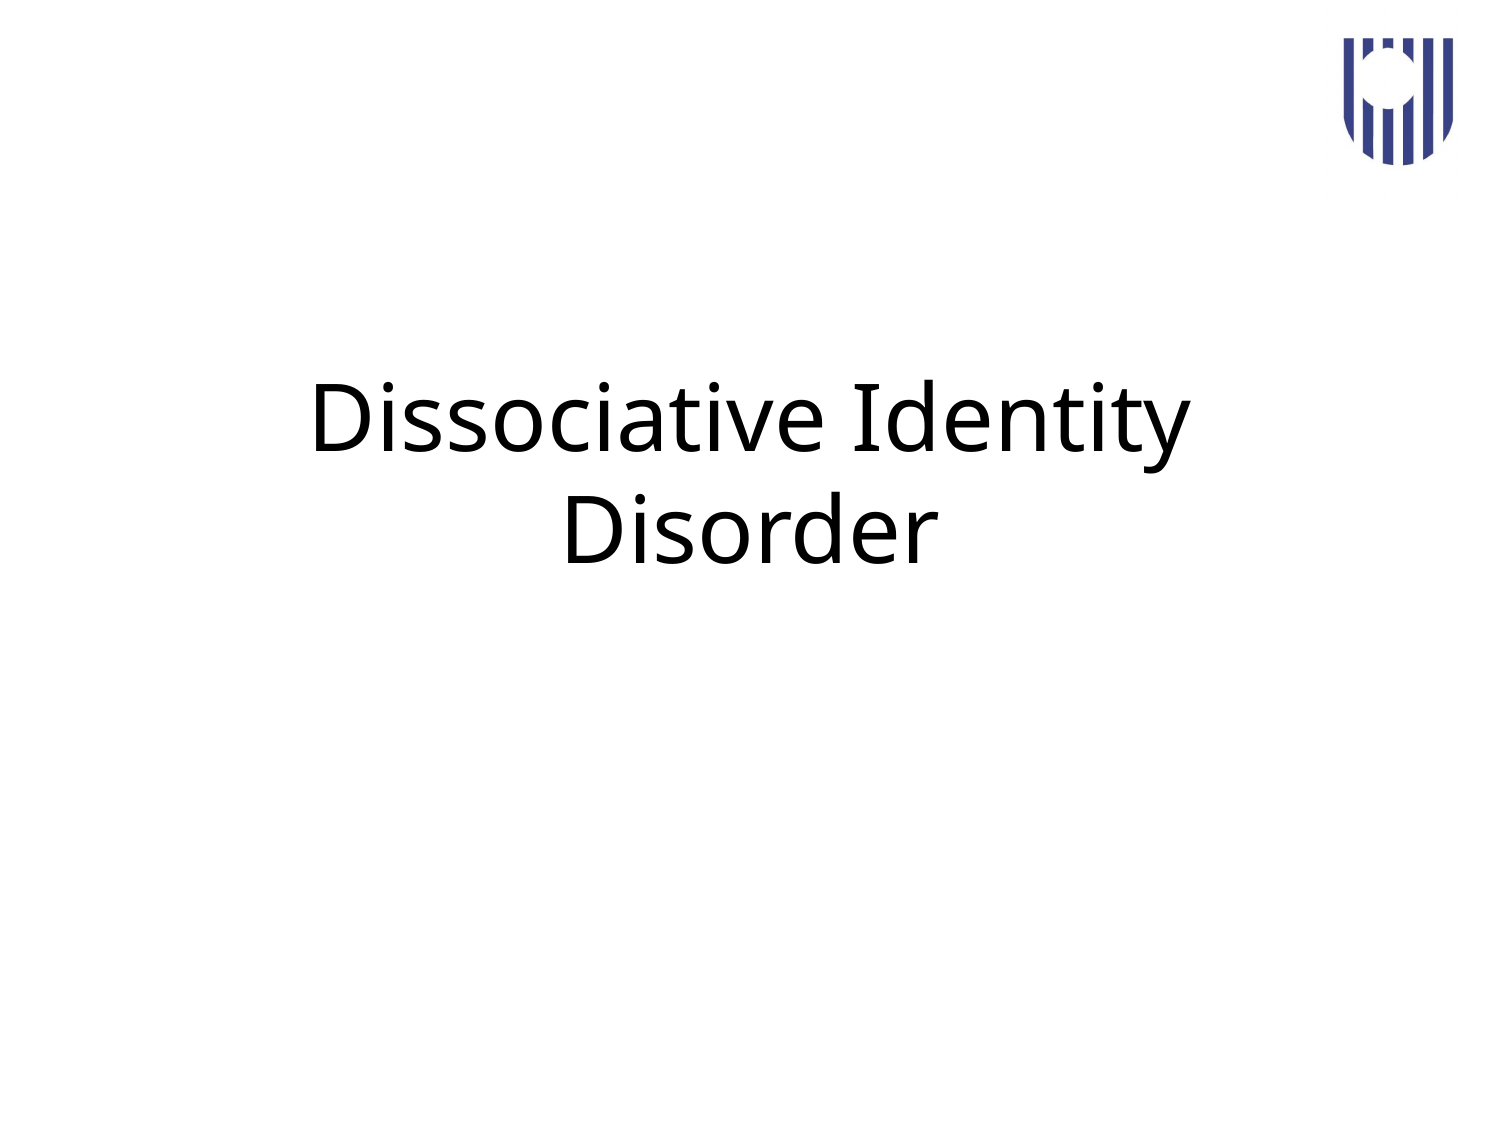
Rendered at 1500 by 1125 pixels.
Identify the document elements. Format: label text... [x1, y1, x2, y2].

picture [1299, 7, 1499, 206]
title Dissociative Identity Disorder [112, 349, 1388, 591]
